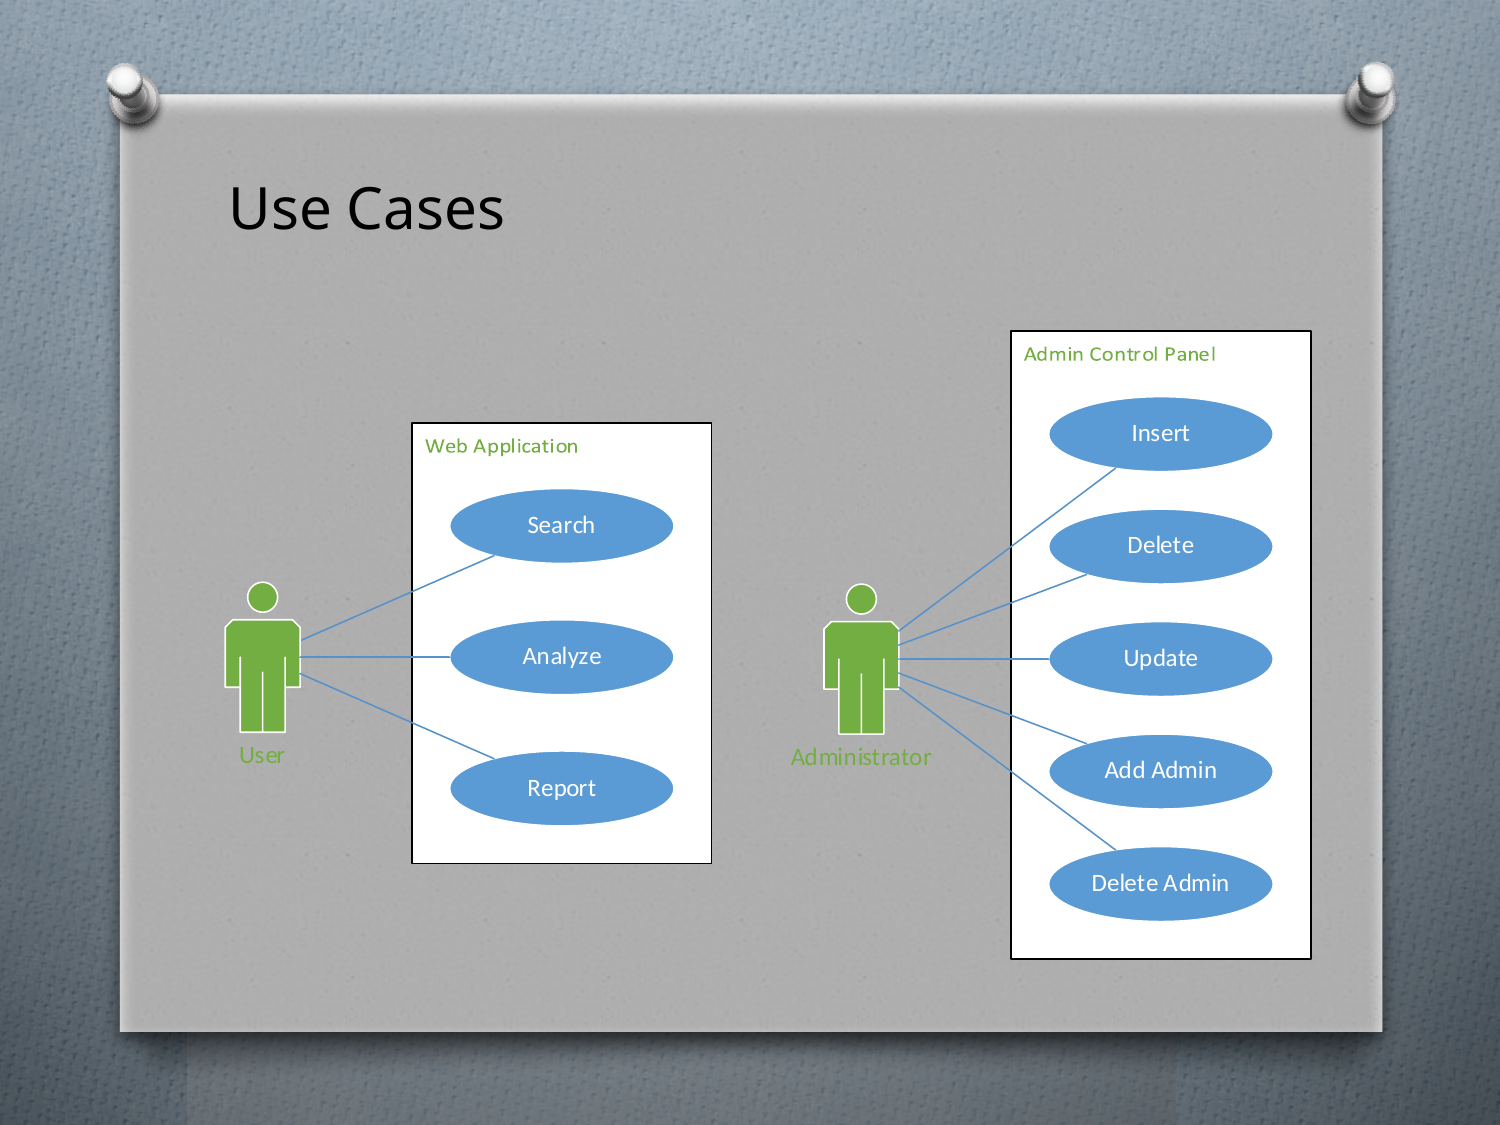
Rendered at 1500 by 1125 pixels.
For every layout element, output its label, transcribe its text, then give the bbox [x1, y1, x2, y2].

picture [1317, 35, 1439, 156]
text_box Use Cases [213, 163, 521, 249]
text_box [777, 327, 1318, 966]
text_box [222, 419, 719, 871]
picture [75, 29, 198, 153]
